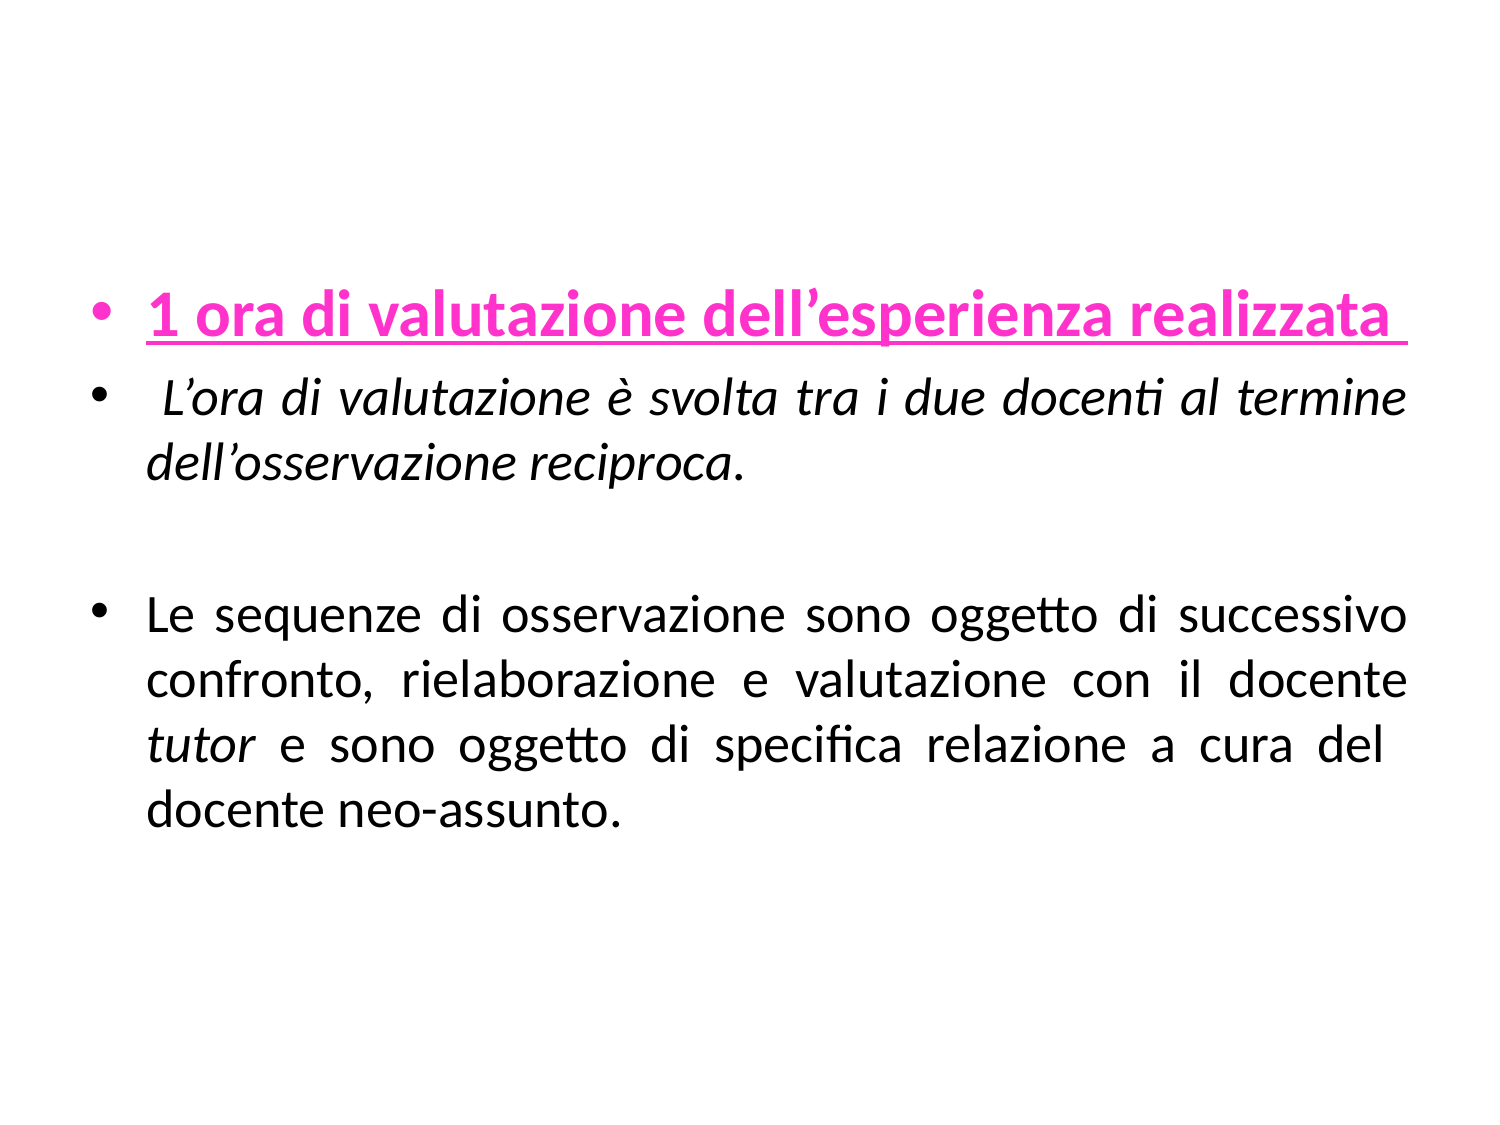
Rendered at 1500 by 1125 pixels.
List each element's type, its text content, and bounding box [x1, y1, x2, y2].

list 1 ora di valutazione dell’esperienza realizzata L’ora di valutazione è svolta tra i due docenti al termine dell’osservazione reciproca. Le sequenze di osservazione sono oggetto di successivo confronto, rielaborazione e valutazione con il docente tutor e sono oggetto di specifica relazione a cura del docente neo-assunto. [75, 262, 1425, 1005]
